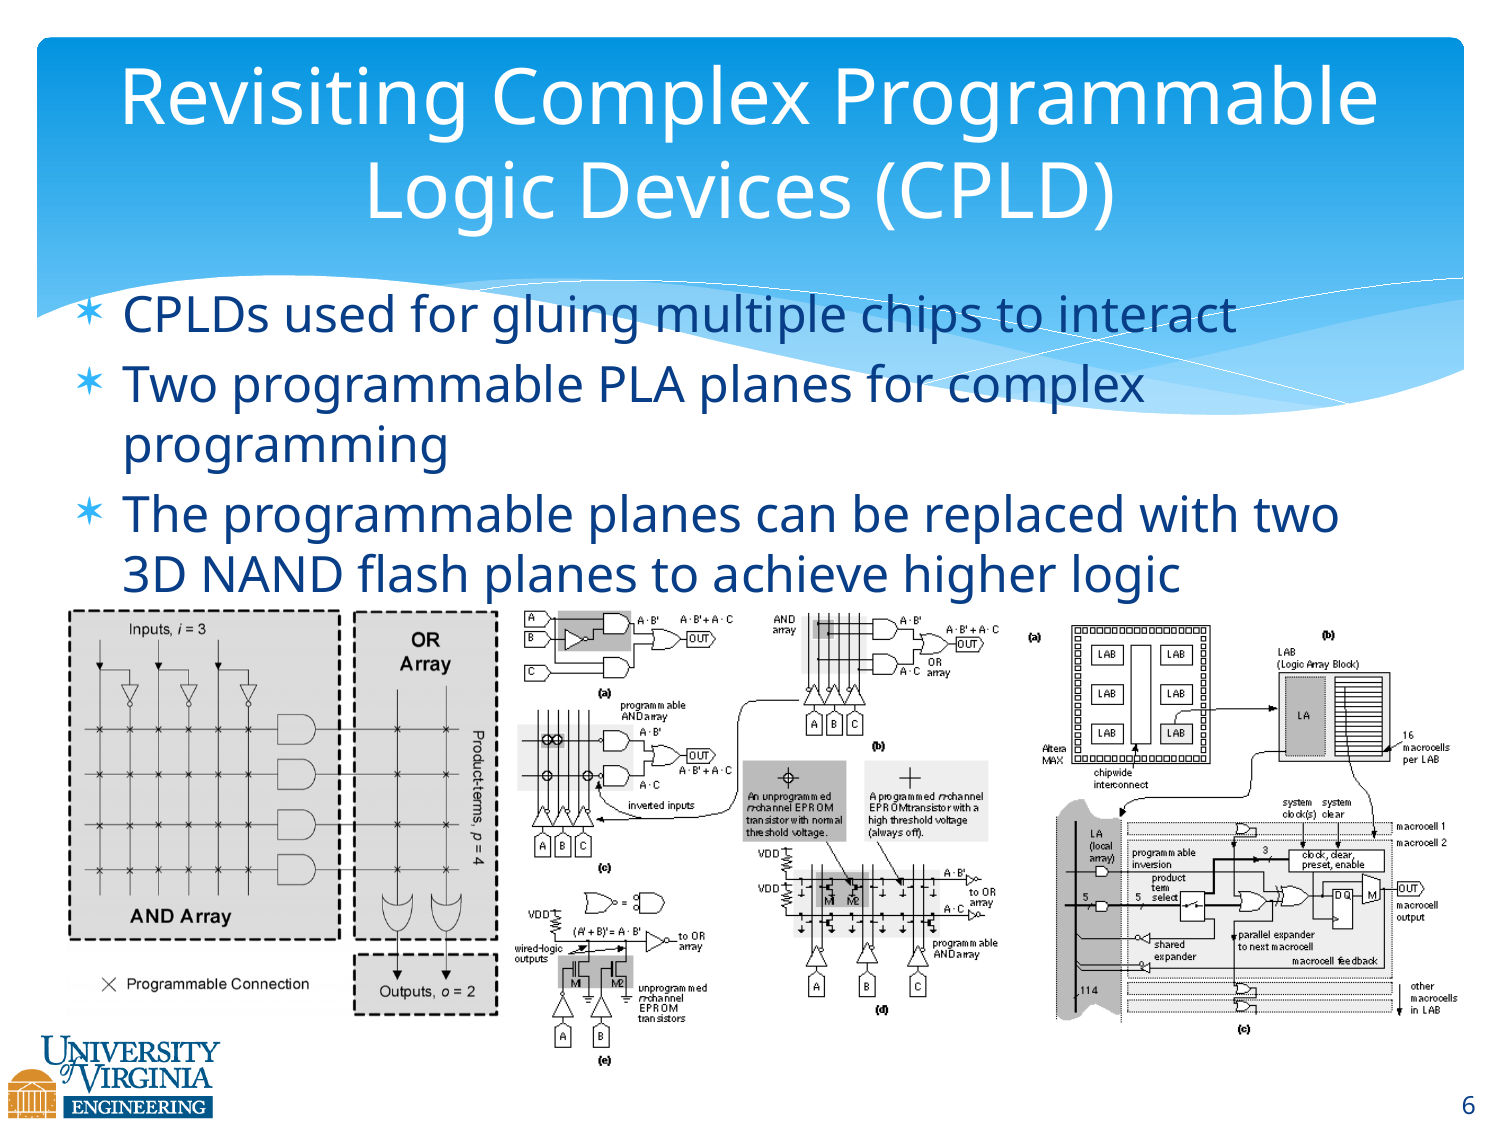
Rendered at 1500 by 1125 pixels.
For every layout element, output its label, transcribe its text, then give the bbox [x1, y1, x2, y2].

title Revisiting Complex Programmable Logic Devices (CPLD) [75, 37, 1425, 243]
list CPLDs used for gluing multiple chips to interact Two programmable PLA planes for complex programming The programmable planes can be replaced with two 3D NAND flash planes to achieve higher logic density [62, 275, 1375, 622]
slide_number 6 [1437, 1087, 1500, 1125]
picture [0, 1030, 225, 1125]
picture [59, 604, 1499, 1076]
